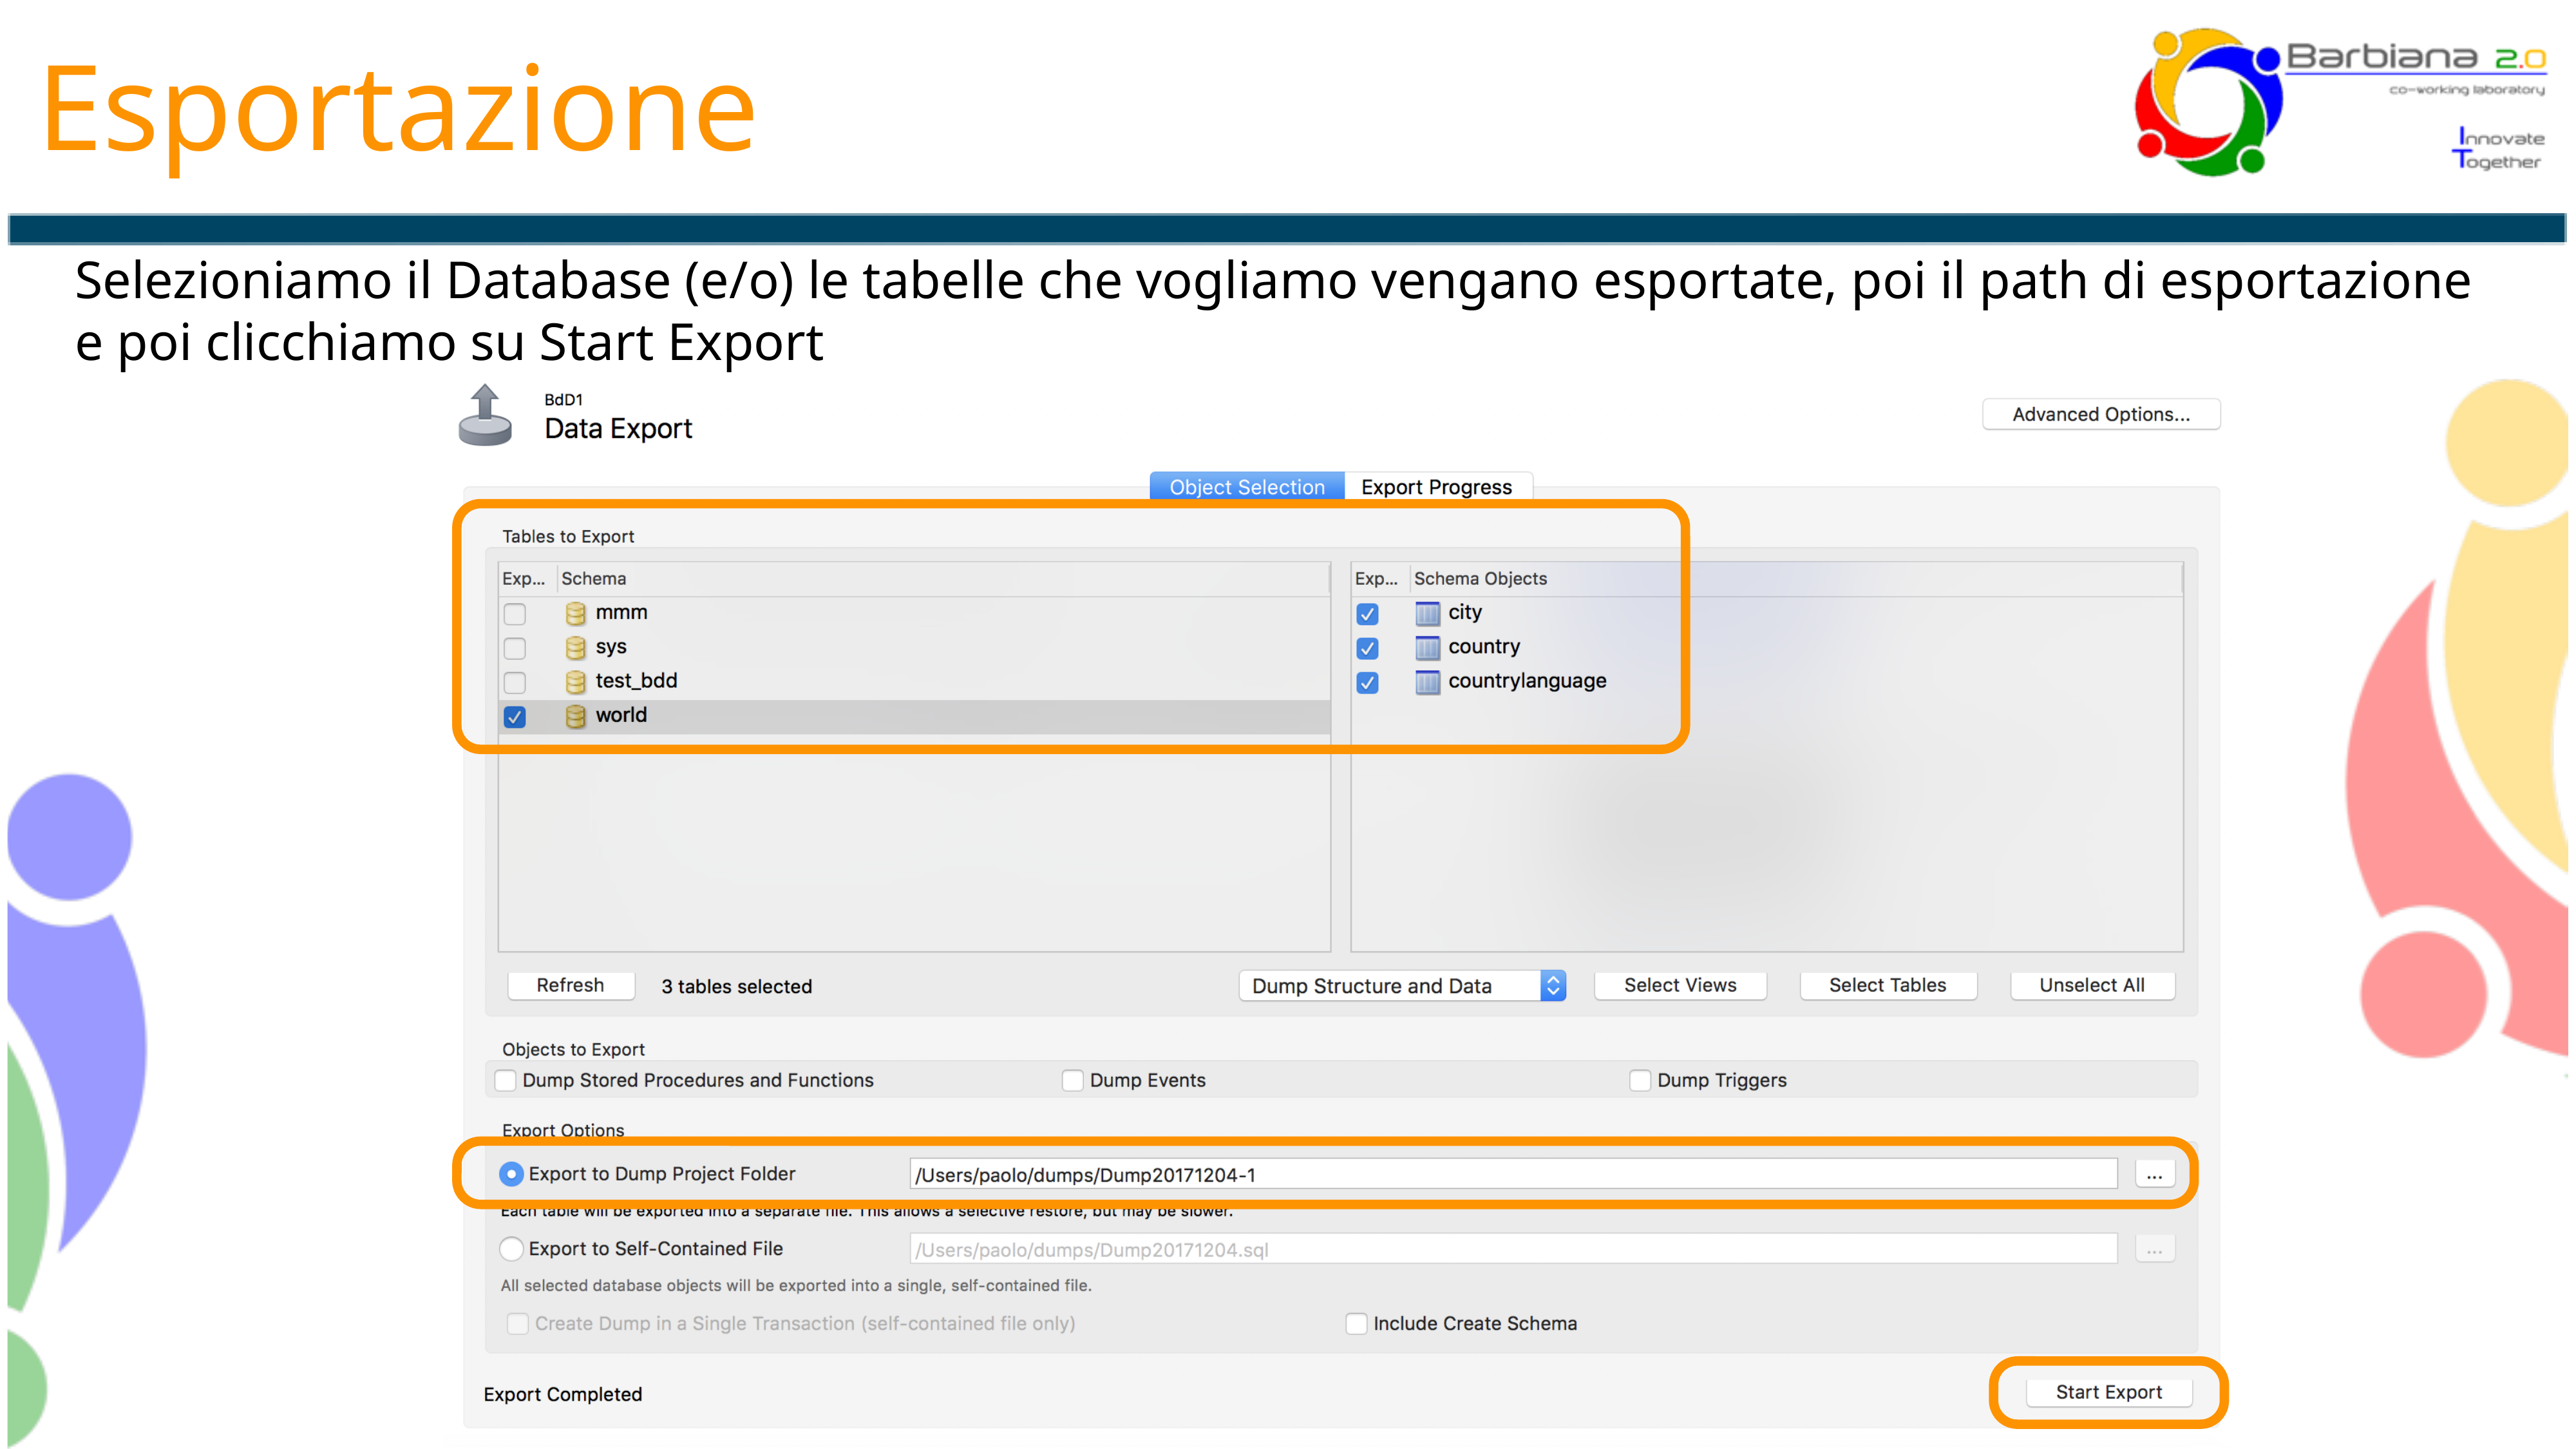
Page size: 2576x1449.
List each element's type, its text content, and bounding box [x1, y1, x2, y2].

picture [8, 213, 2576, 245]
picture [442, 364, 2568, 1447]
picture [7, 645, 158, 1449]
title Esportazione [31, 25, 2111, 180]
picture [2121, 9, 2568, 196]
text_box Selezioniamo il Database (e/o) le tabelle che vogliamo vengano esportate, poi il path di esportazione e poi clicchiamo su Start Export [69, 242, 2507, 376]
